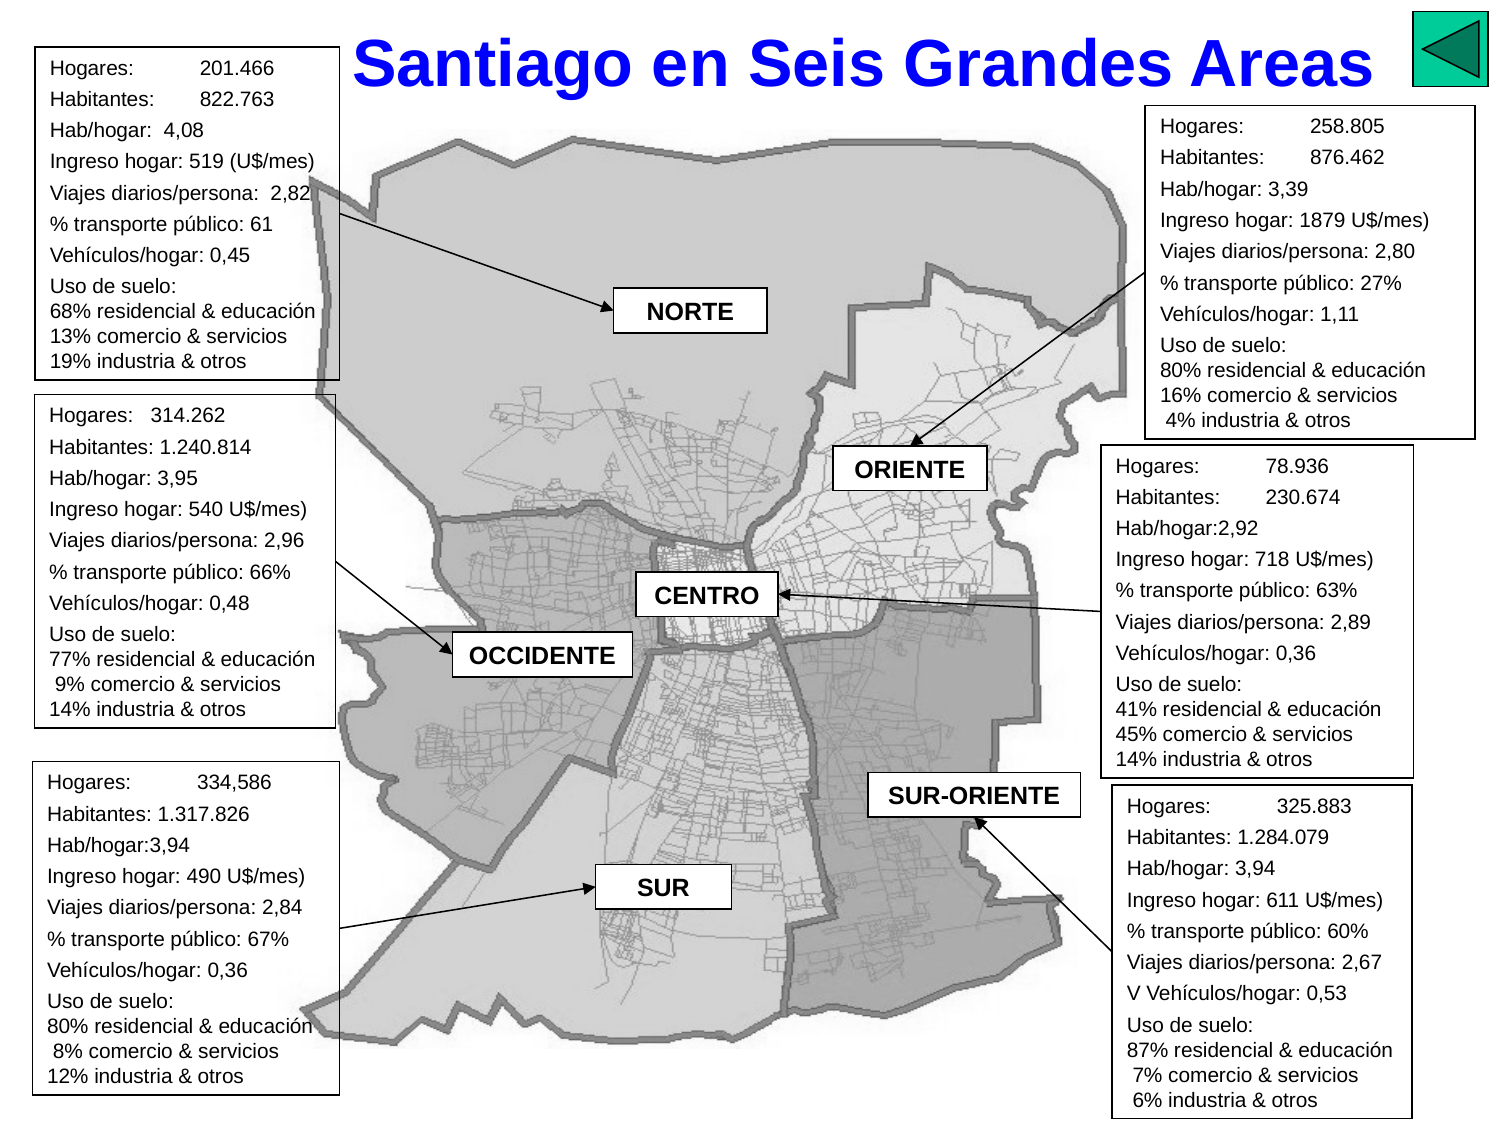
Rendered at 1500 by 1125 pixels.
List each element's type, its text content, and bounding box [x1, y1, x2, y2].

text_box [1413, 11, 1489, 87]
text_box Santiago en Seis Grandes Areas [310, 0, 1418, 45]
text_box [32, 46, 1476, 1123]
